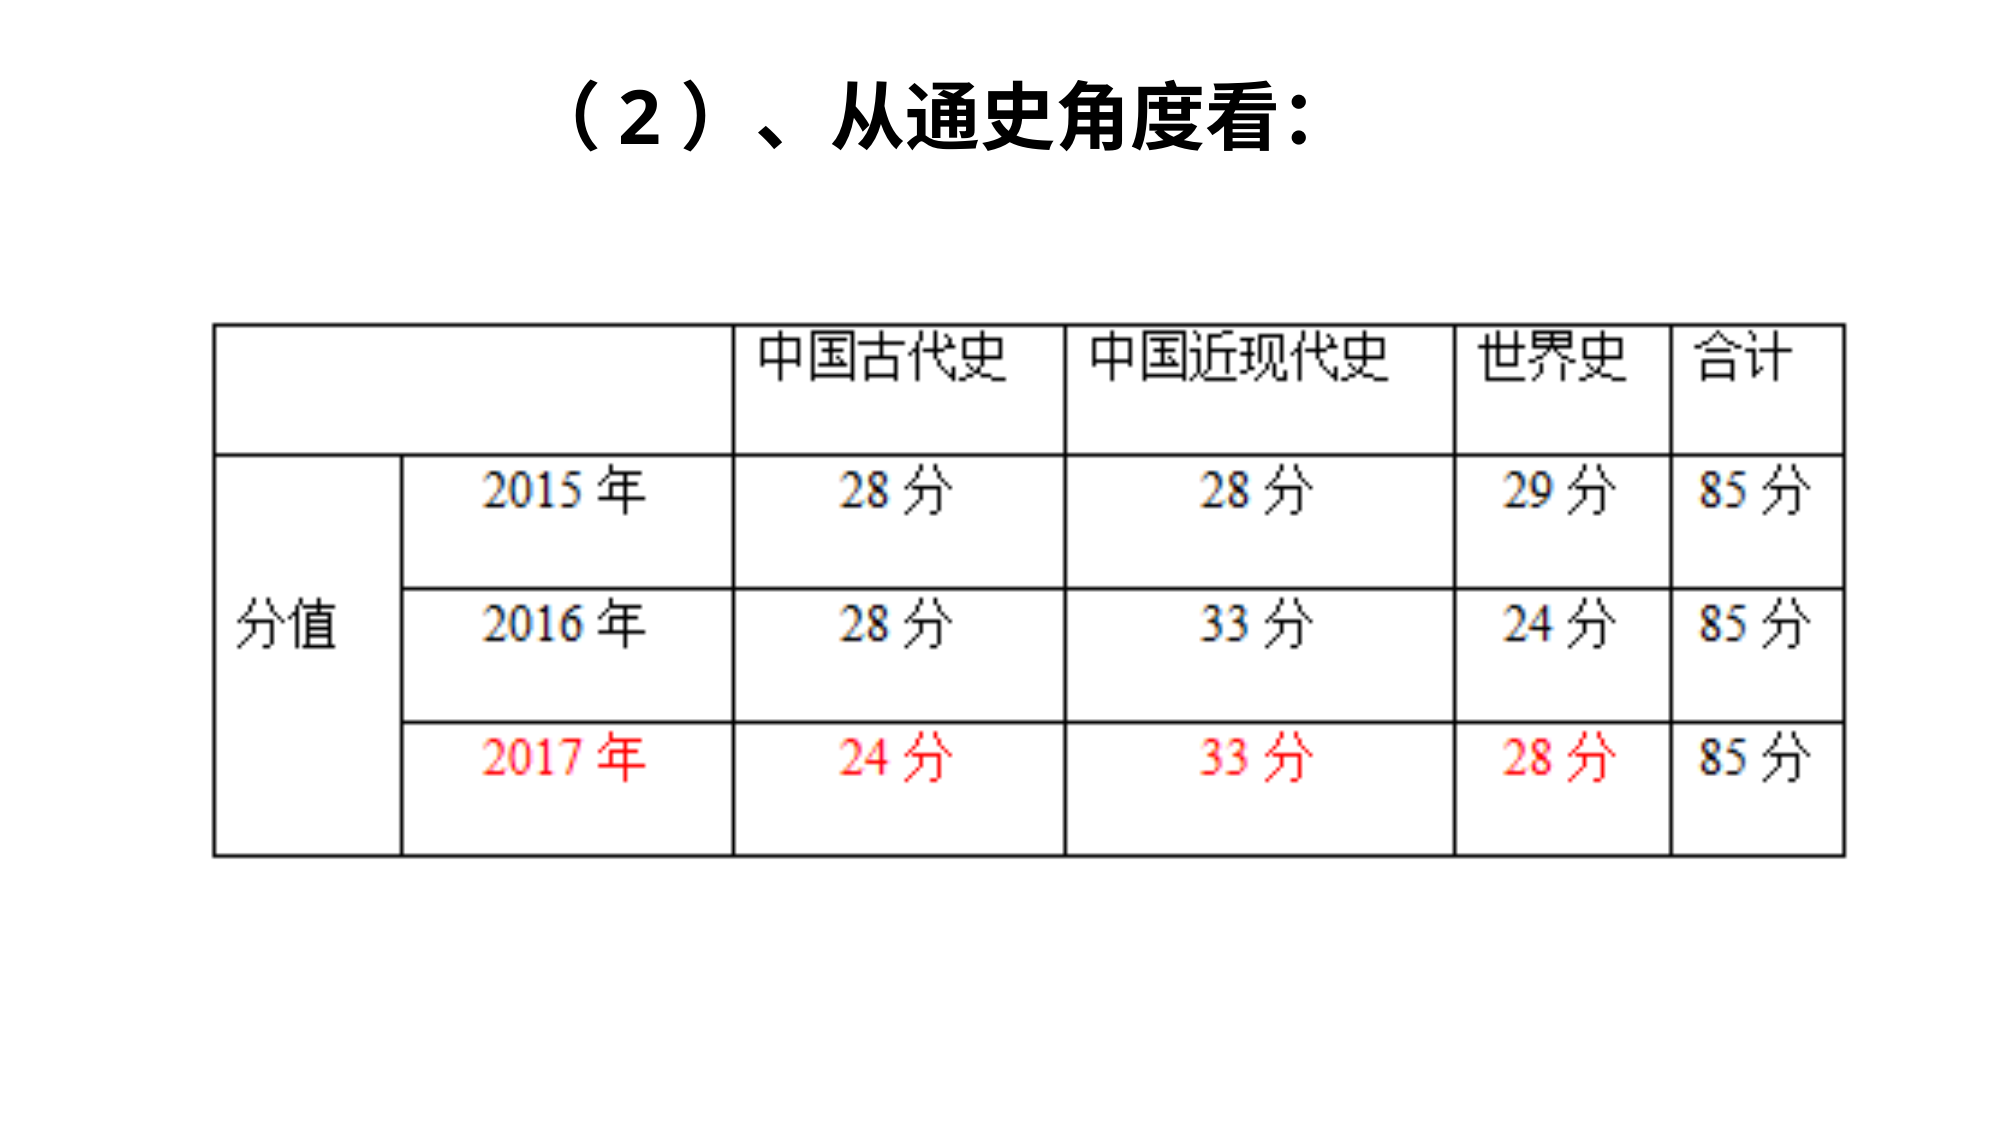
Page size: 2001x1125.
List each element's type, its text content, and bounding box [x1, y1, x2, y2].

text_box （2）、从通史角度看： [511, 62, 1370, 168]
picture [156, 292, 1905, 888]
